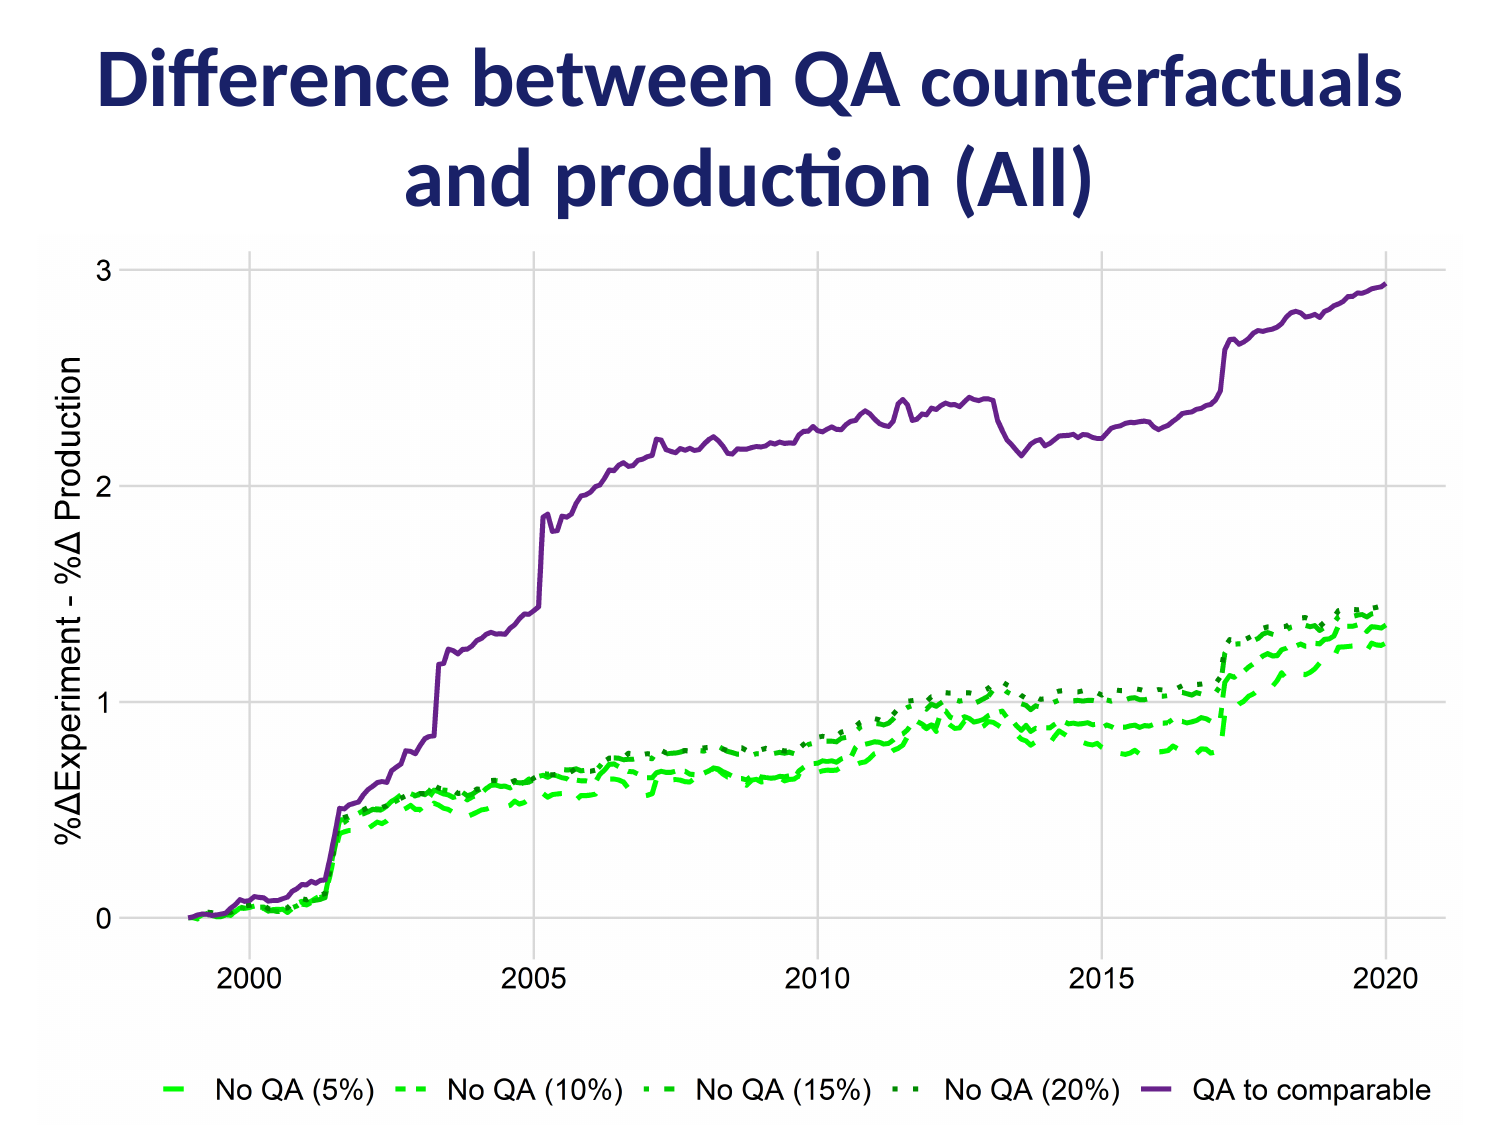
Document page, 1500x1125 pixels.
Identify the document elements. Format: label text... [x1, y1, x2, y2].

title Difference between QA counterfactuals and production (All) [74, 15, 1426, 149]
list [37, 234, 1463, 1125]
